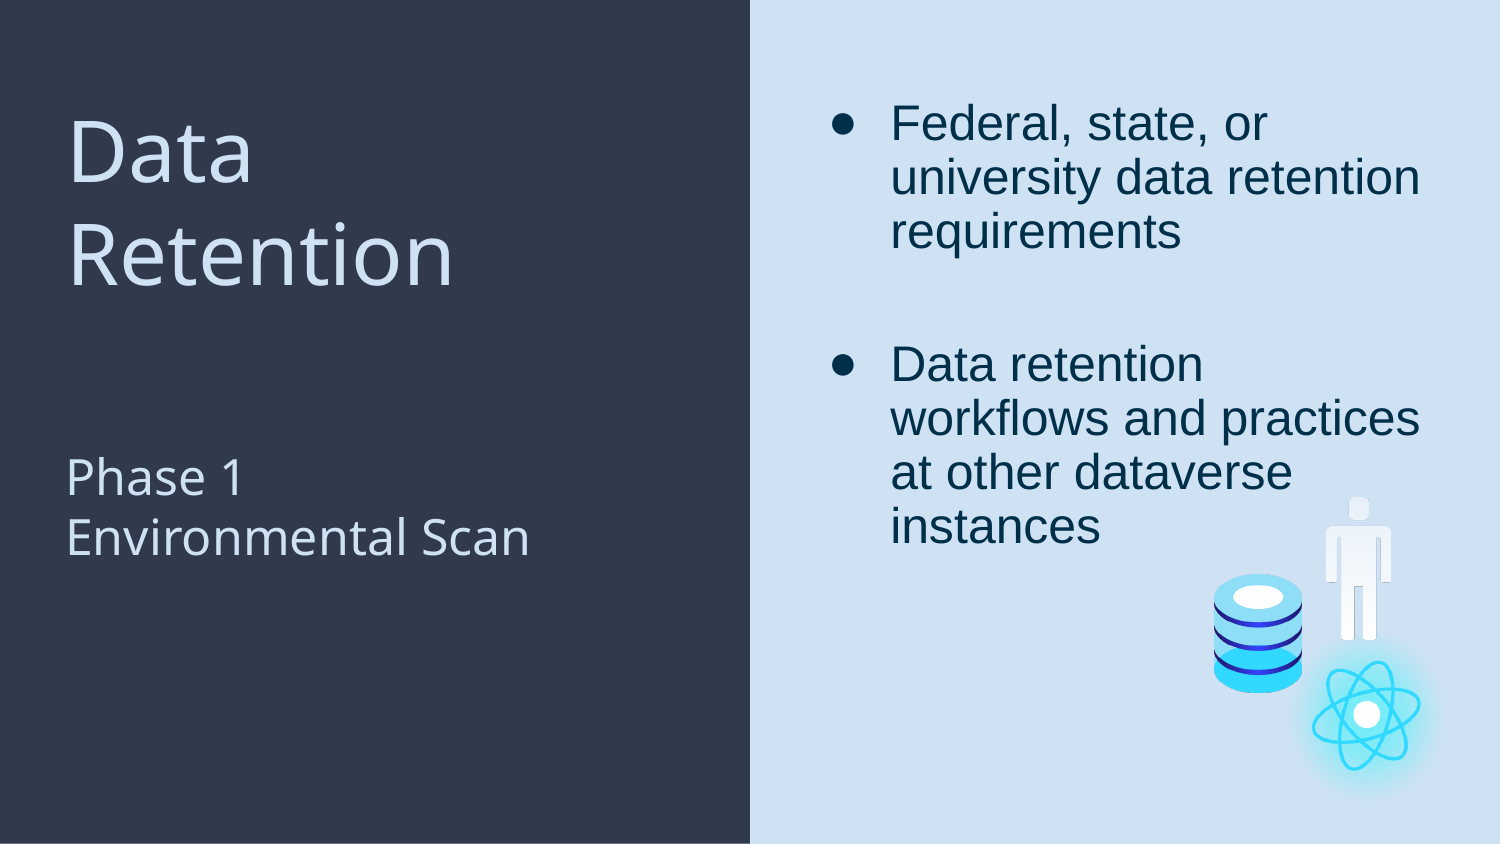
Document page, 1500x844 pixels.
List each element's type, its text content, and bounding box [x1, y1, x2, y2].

list Federal, state, or university data retention requirements Data retention workflows and practices at other dataverse instances [800, 82, 1449, 757]
title Data Retention [51, 82, 659, 419]
picture [1213, 496, 1447, 806]
subtitle Phase 1 Environmental Scan [50, 430, 658, 583]
